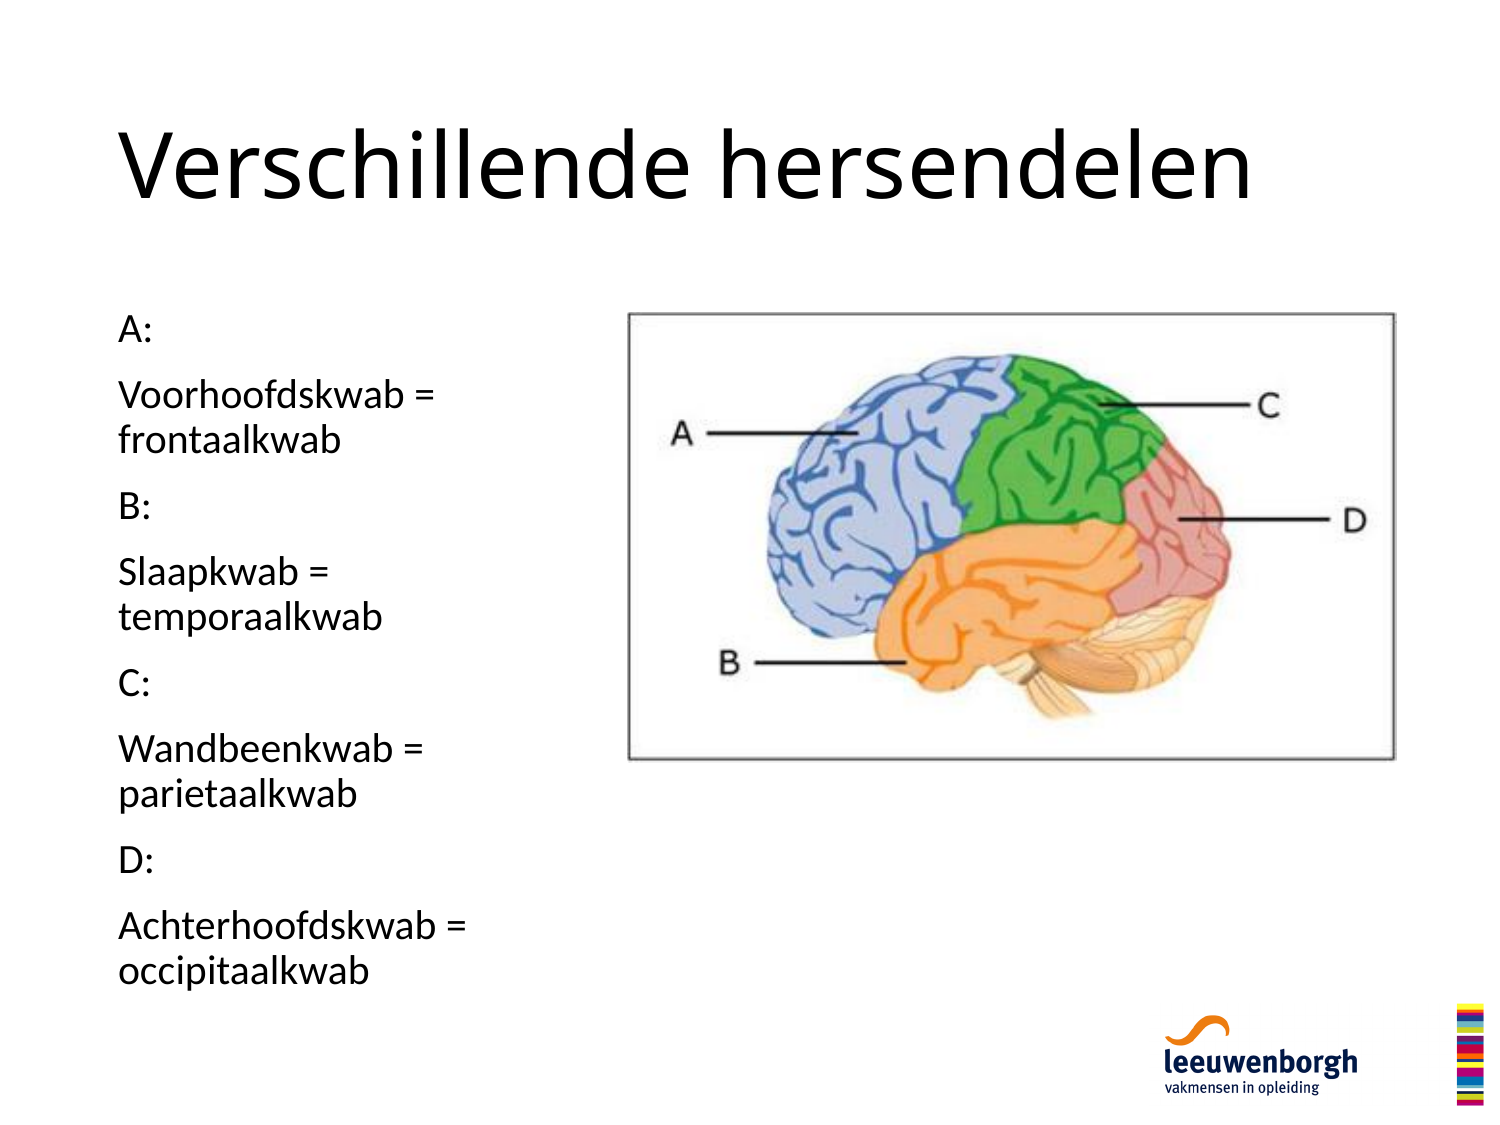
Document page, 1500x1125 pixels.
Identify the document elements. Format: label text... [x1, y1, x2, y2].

title Verschillende hersendelen [103, 59, 1397, 278]
picture [1149, 1003, 1484, 1106]
list A: Voorhoofdskwab = frontaalkwab B: Slaapkwab = temporaalkwab C: Wandbeenkwab = parietaalkwab D: Achterhoofdskwab = occipitaalkwab [103, 299, 571, 1014]
picture [627, 312, 1397, 763]
